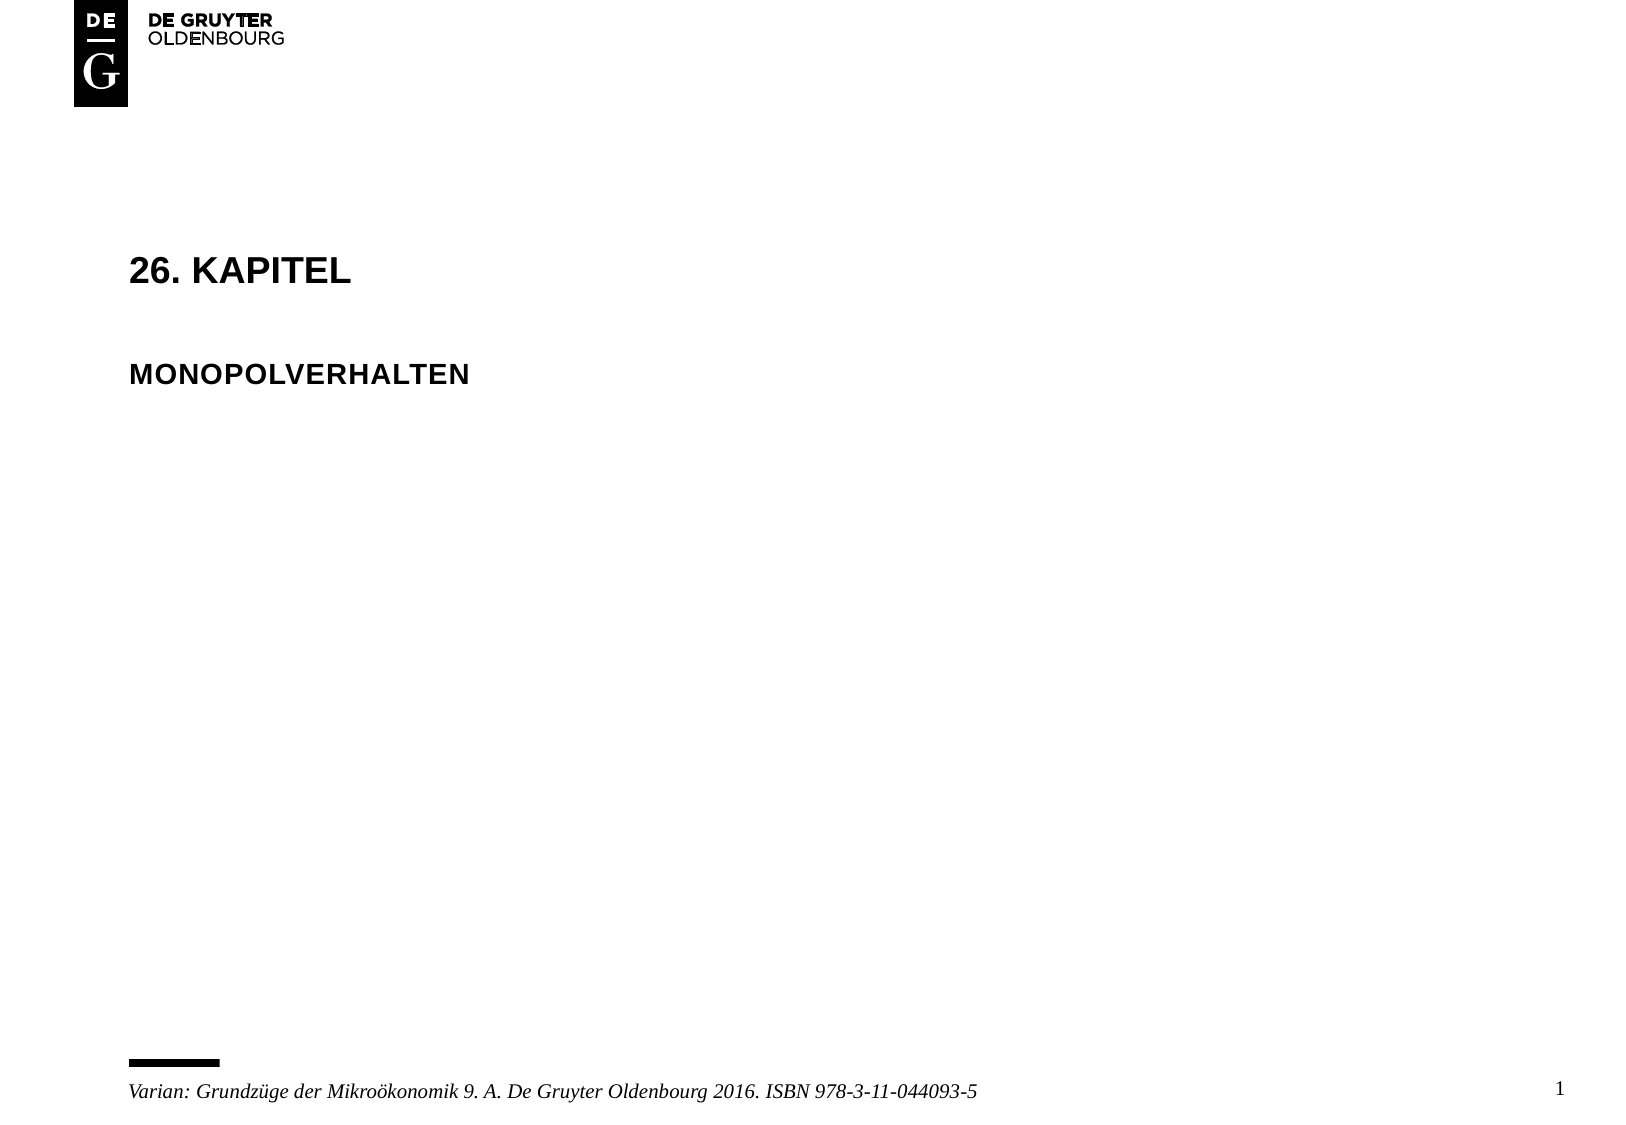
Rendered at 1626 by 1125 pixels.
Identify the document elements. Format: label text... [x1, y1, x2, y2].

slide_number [128, 1077, 1539, 1108]
title 26. Kapitel [129, 245, 1556, 328]
slide_number 1 [1554, 1074, 1614, 1104]
list MONOPOLverhalten [129, 355, 1556, 1018]
